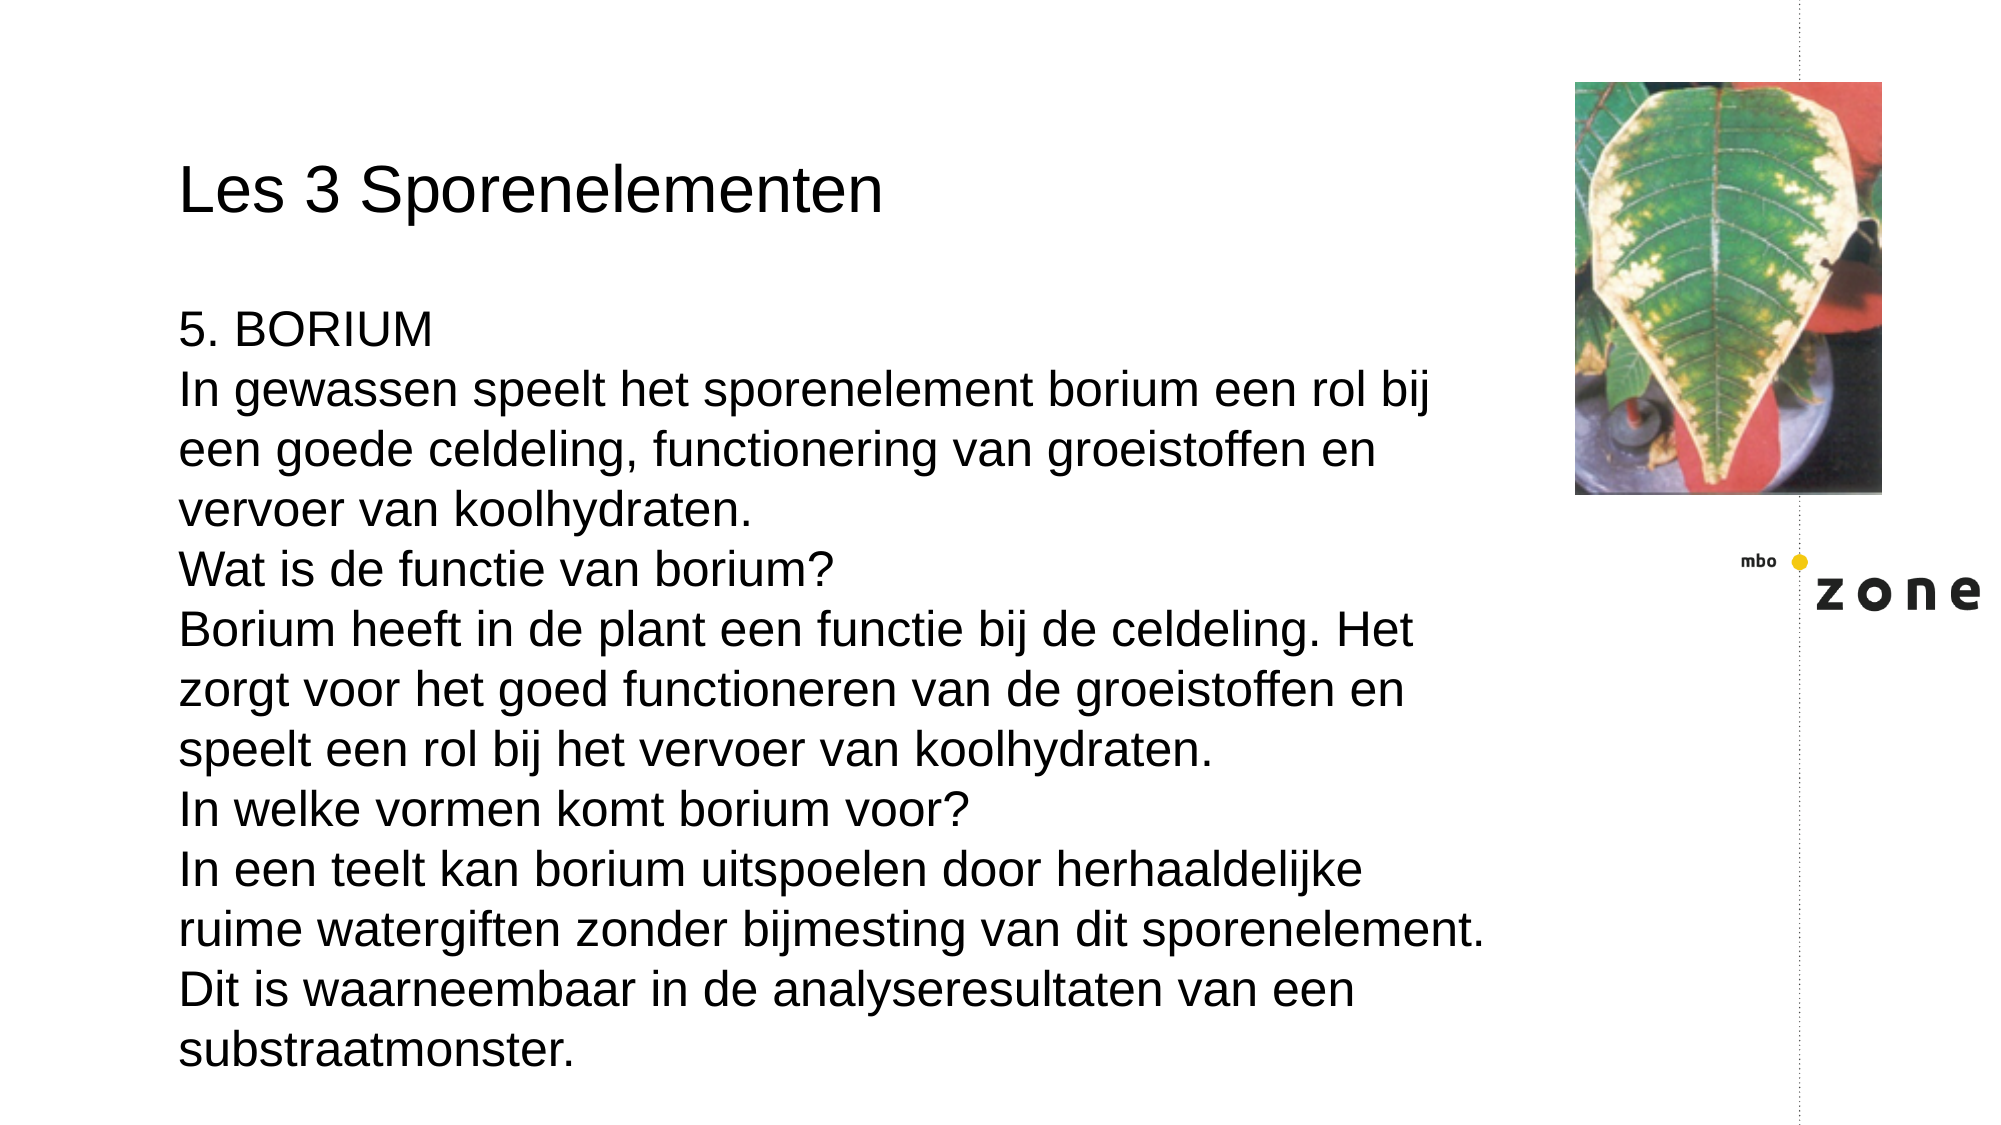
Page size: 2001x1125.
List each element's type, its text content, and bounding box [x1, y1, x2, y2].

text_box 5. BORIUM In gewassen speelt het sporenelement borium een rol bij een goede celdeling, functionering van groeistoffen en vervoer van koolhydraten. Wat is de functie van borium? Borium heeft in de plant een functie bij de celdeling. Het zorgt voor het goed functioneren van de groeistoffen en speelt een rol bij het vervoer van koolhydraten. In welke vormen komt borium voor? In een teelt kan borium uitspoelen door herhaaldelijke ruime watergiften zonder bijmesting van dit sporenelement. Dit is waarneembaar in de analyseresultaten van een substraatmonster. [163, 288, 1512, 1084]
text_box Les 3 Sporenelementen [163, 138, 1575, 234]
picture [1575, 0, 2001, 1125]
